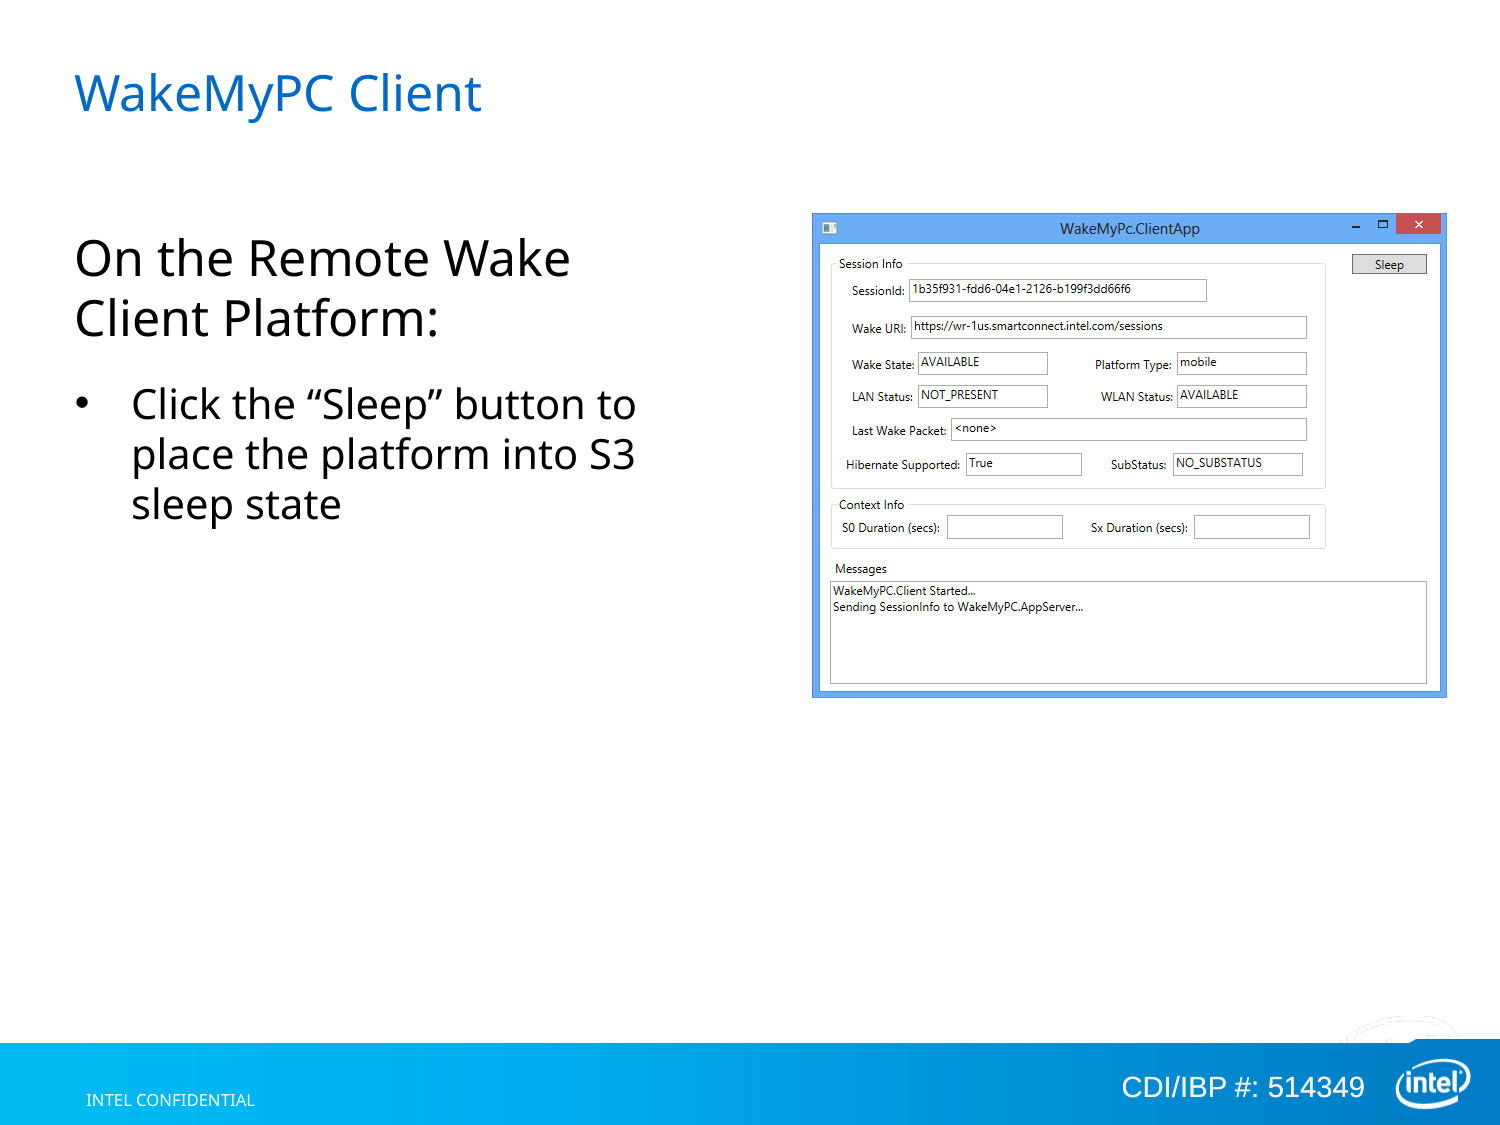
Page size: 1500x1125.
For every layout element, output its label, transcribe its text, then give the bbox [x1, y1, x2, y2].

list On the Remote Wake Client Platform: Click the “Sleep” button to place the platform into S3 sleep state [74, 226, 707, 971]
picture [1244, 1091, 1254, 1125]
picture [0, 1015, 1500, 1125]
picture [811, 212, 1447, 698]
picture [1307, 1092, 1314, 1125]
picture [1289, 1097, 1296, 1125]
title WakeMyPC Client [74, 66, 1402, 214]
